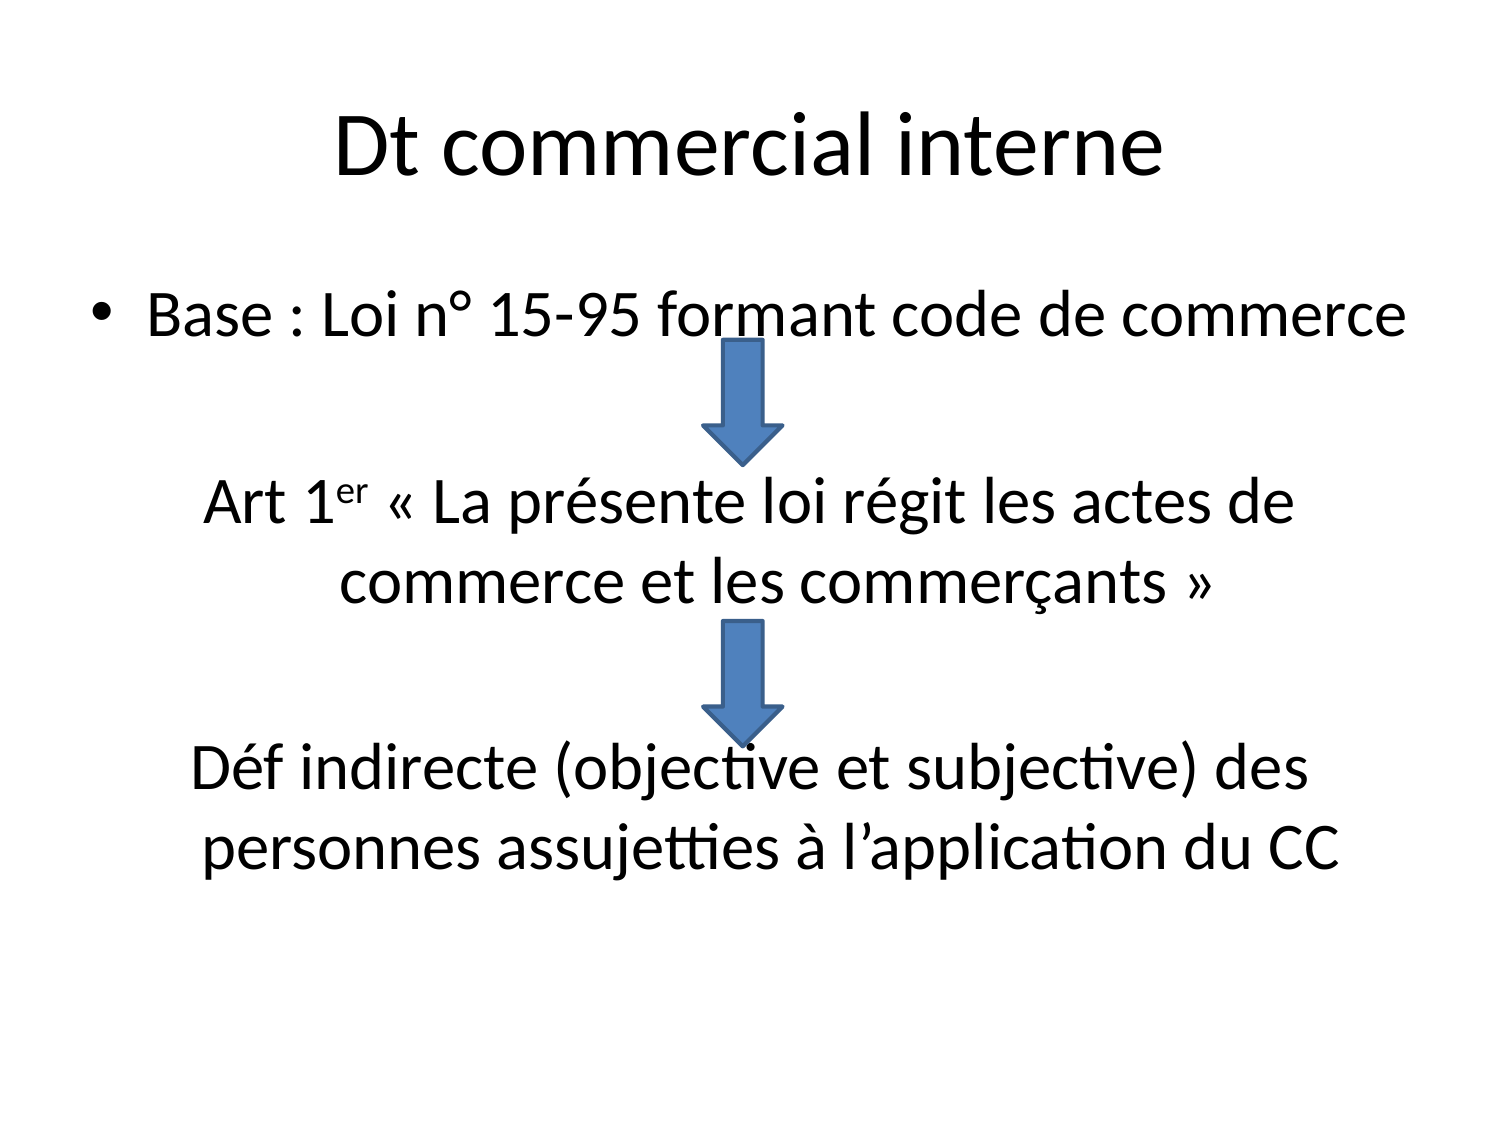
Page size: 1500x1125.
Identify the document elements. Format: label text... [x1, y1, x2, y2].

text_box [701, 618, 785, 749]
title Dt commercial interne [75, 45, 1425, 233]
list Base : Loi n° 15-95 formant code de commerce Art 1er « La présente loi régit les actes de commerce et les commerçants » Déf indirecte (objective et subjective) des personnes assujetties à l’application du CC [75, 262, 1425, 1005]
text_box [701, 337, 785, 468]
